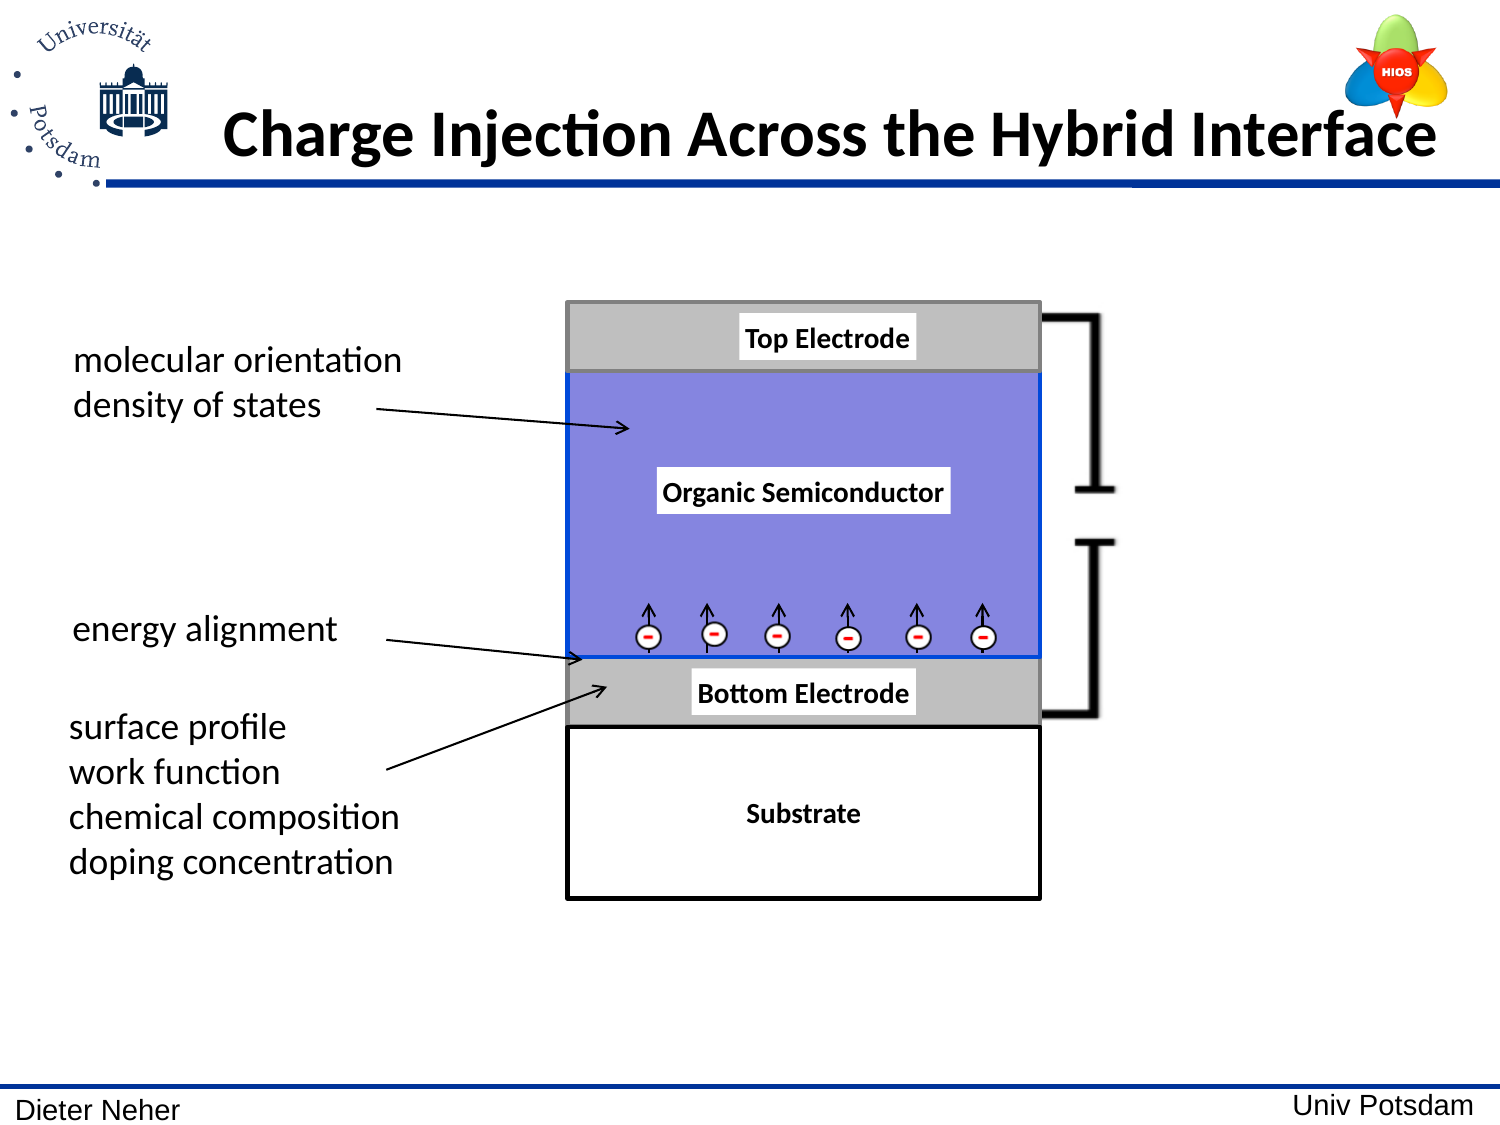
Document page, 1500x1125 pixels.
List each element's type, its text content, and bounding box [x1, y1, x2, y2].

text_box Bottom Electrode [691, 670, 916, 715]
text_box [567, 302, 1034, 372]
text_box [567, 372, 1034, 658]
text_box Top Electrode [739, 313, 917, 360]
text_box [376, 408, 630, 429]
picture [952, 598, 1014, 667]
text_box energy alignment [66, 598, 345, 656]
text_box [386, 686, 608, 771]
text_box [567, 726, 1041, 899]
picture [747, 597, 809, 665]
text_box Organic Semiconductor [656, 467, 951, 514]
text_box molecular orientation density of states [67, 329, 409, 432]
title Charge Injection Across the Hybrid Interface [193, 35, 1470, 178]
picture [1335, 14, 1457, 119]
picture [888, 597, 949, 666]
picture [1039, 223, 1150, 845]
text_box surface profile work function chemical composition doping concentration [63, 695, 409, 888]
picture [817, 599, 879, 668]
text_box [386, 639, 583, 660]
text_box Substrate [740, 788, 868, 836]
picture [618, 598, 679, 666]
picture [684, 595, 745, 663]
text_box [567, 658, 1034, 726]
